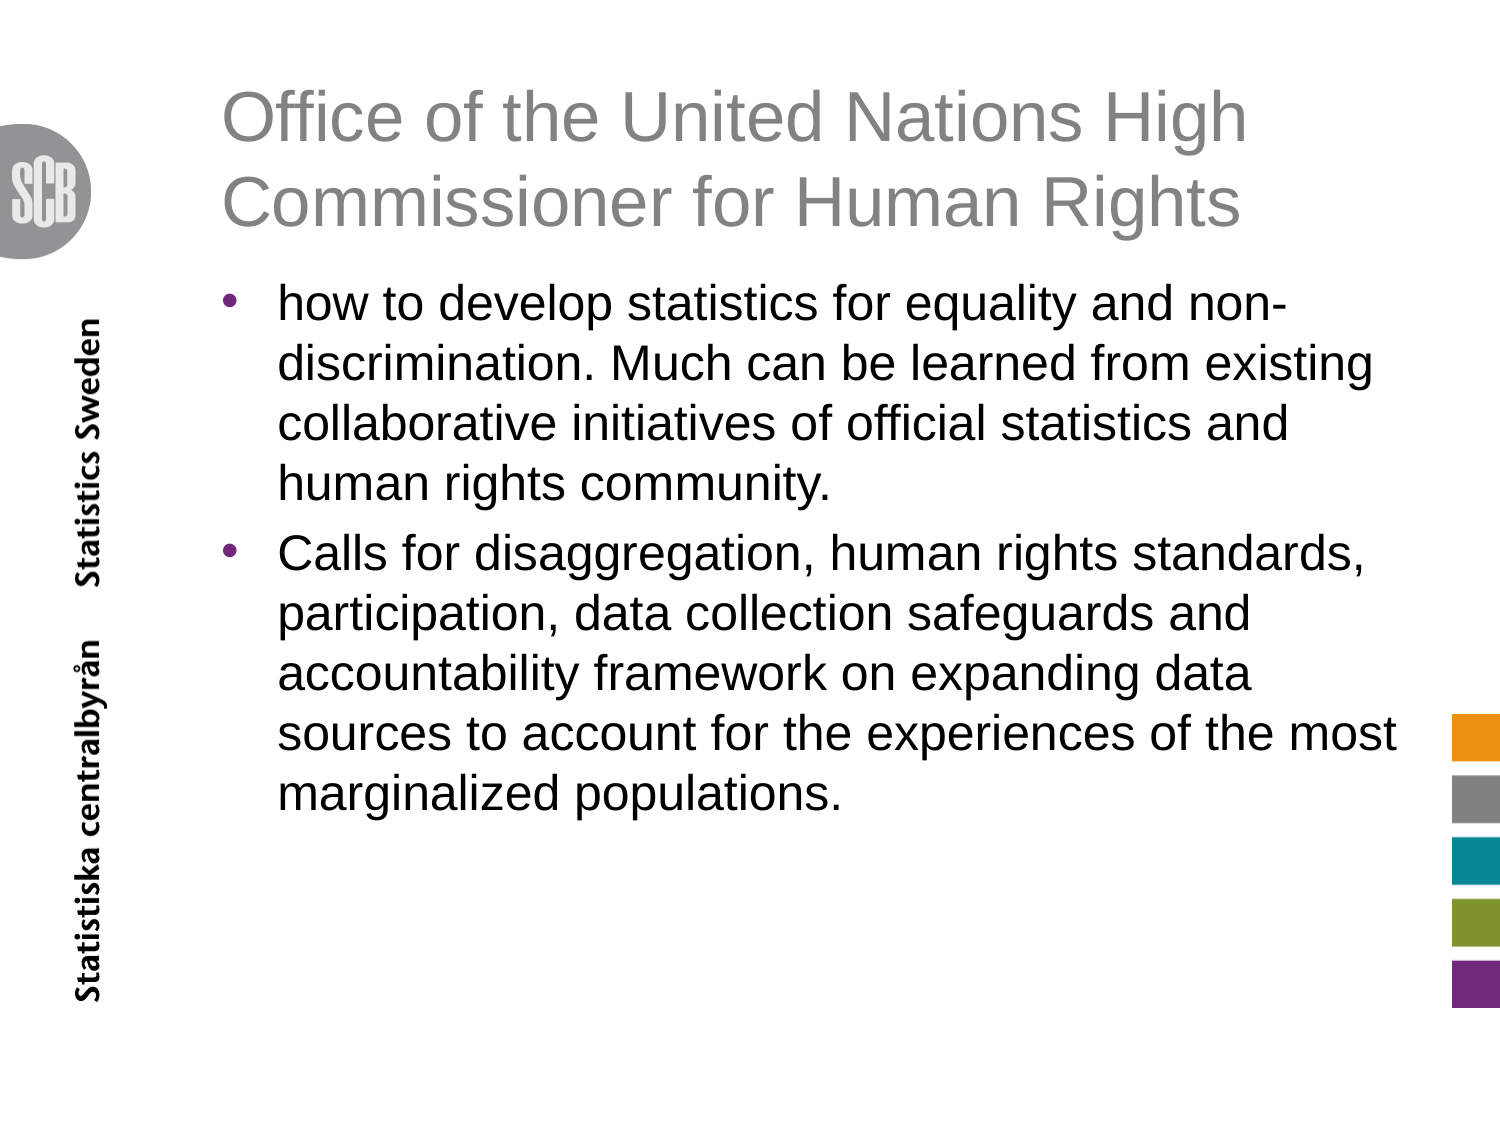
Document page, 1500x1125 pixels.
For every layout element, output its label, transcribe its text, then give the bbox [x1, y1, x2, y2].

list how to develop statistics for equality and non-discrimination. Much can be learned from existing collaborative initiatives of official statistics and human rights community. Calls for disaggregation, human rights standards, participation, data collection safeguards and accountability framework on expanding data sources to account for the experiences of the most marginalized populations. [206, 262, 1425, 1005]
title Office of the United Nations High Commissioner for Human Rights [206, 62, 1425, 250]
picture [1452, 714, 1500, 1008]
picture [0, 124, 107, 1002]
